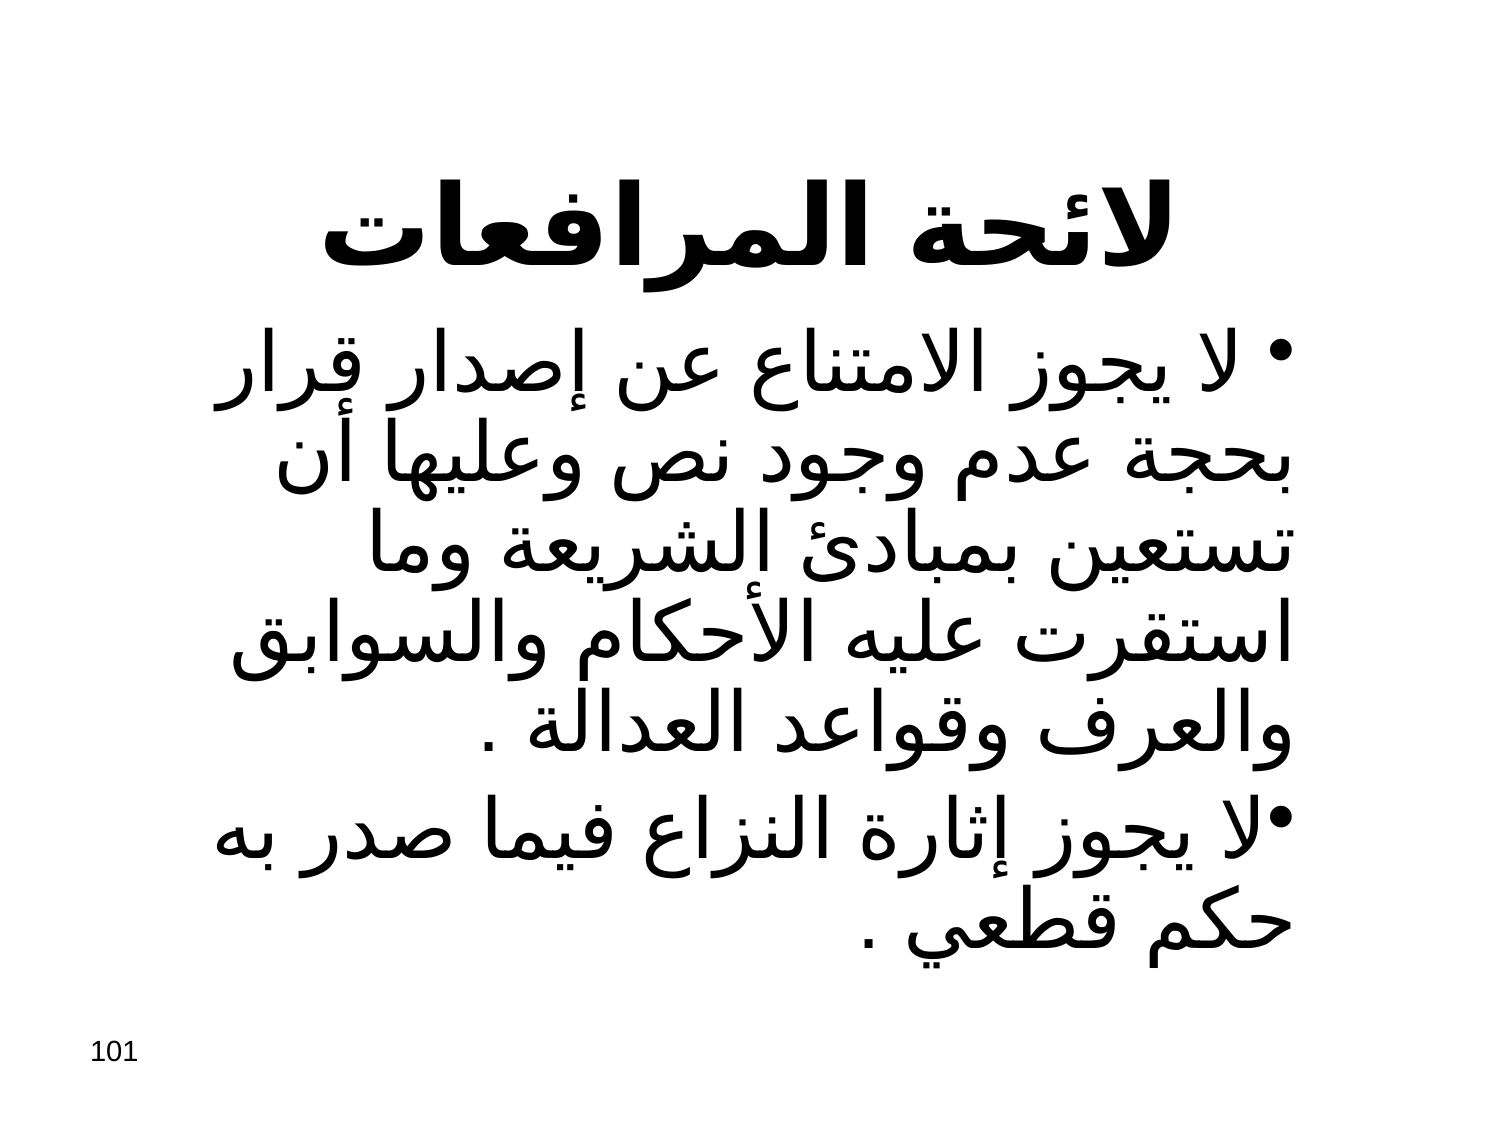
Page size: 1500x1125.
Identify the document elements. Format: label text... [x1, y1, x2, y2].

subtitle لا يجوز الامتناع عن إصدار قرار بحجة عدم وجود نص وعليها أن تستعين بمبادئ الشريعة وما استقرت عليه الأحكام والسوابق والعرف وقواعد العدالة . لا يجوز إثارة النزاع فيما صدر به حكم قطعي . [87, 312, 1313, 926]
title لائحة المرافعات [112, 99, 1388, 342]
slide_number 101 [74, 1024, 426, 1103]
